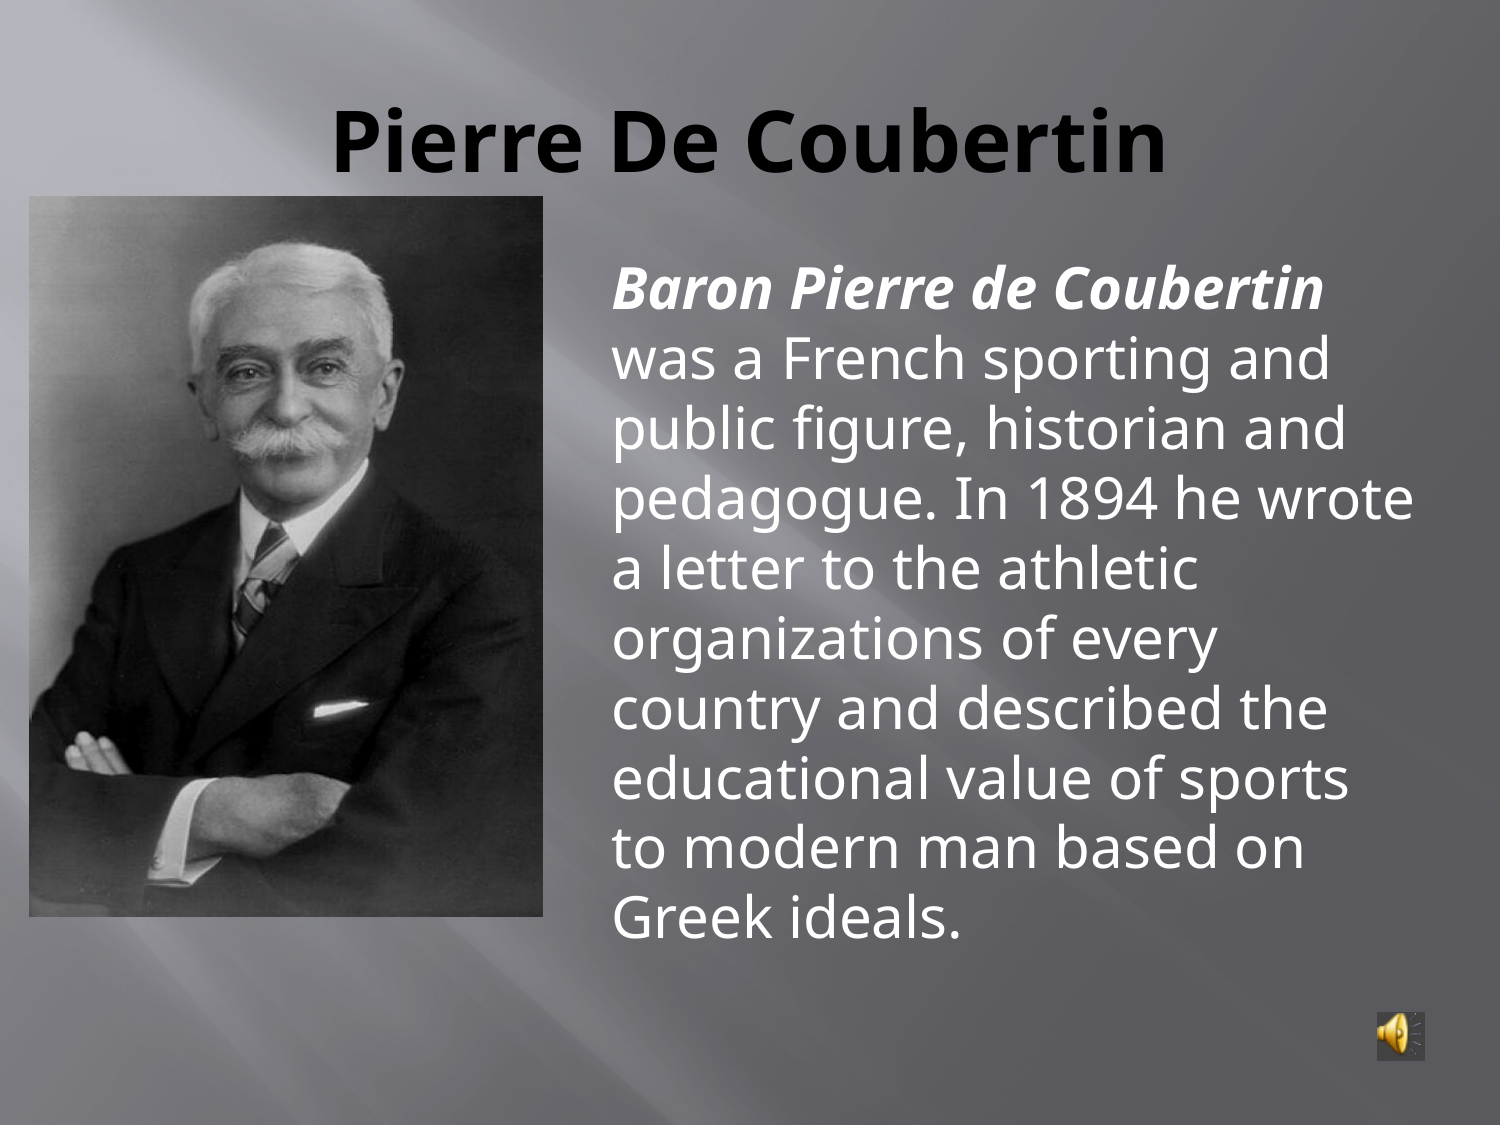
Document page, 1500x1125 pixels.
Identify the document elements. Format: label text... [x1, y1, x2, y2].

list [29, 196, 543, 918]
title Pierre De Coubertin [75, 45, 1425, 233]
picture [1375, 1011, 1427, 1062]
text_box Baron Pierre de Coubertin was a French sporting and public figure, historian and pedagogue. In 1894 he wrote a letter to the athletic organizations of every country and described the educational value of sports to modern man based on Greek ideals. [596, 243, 1436, 958]
